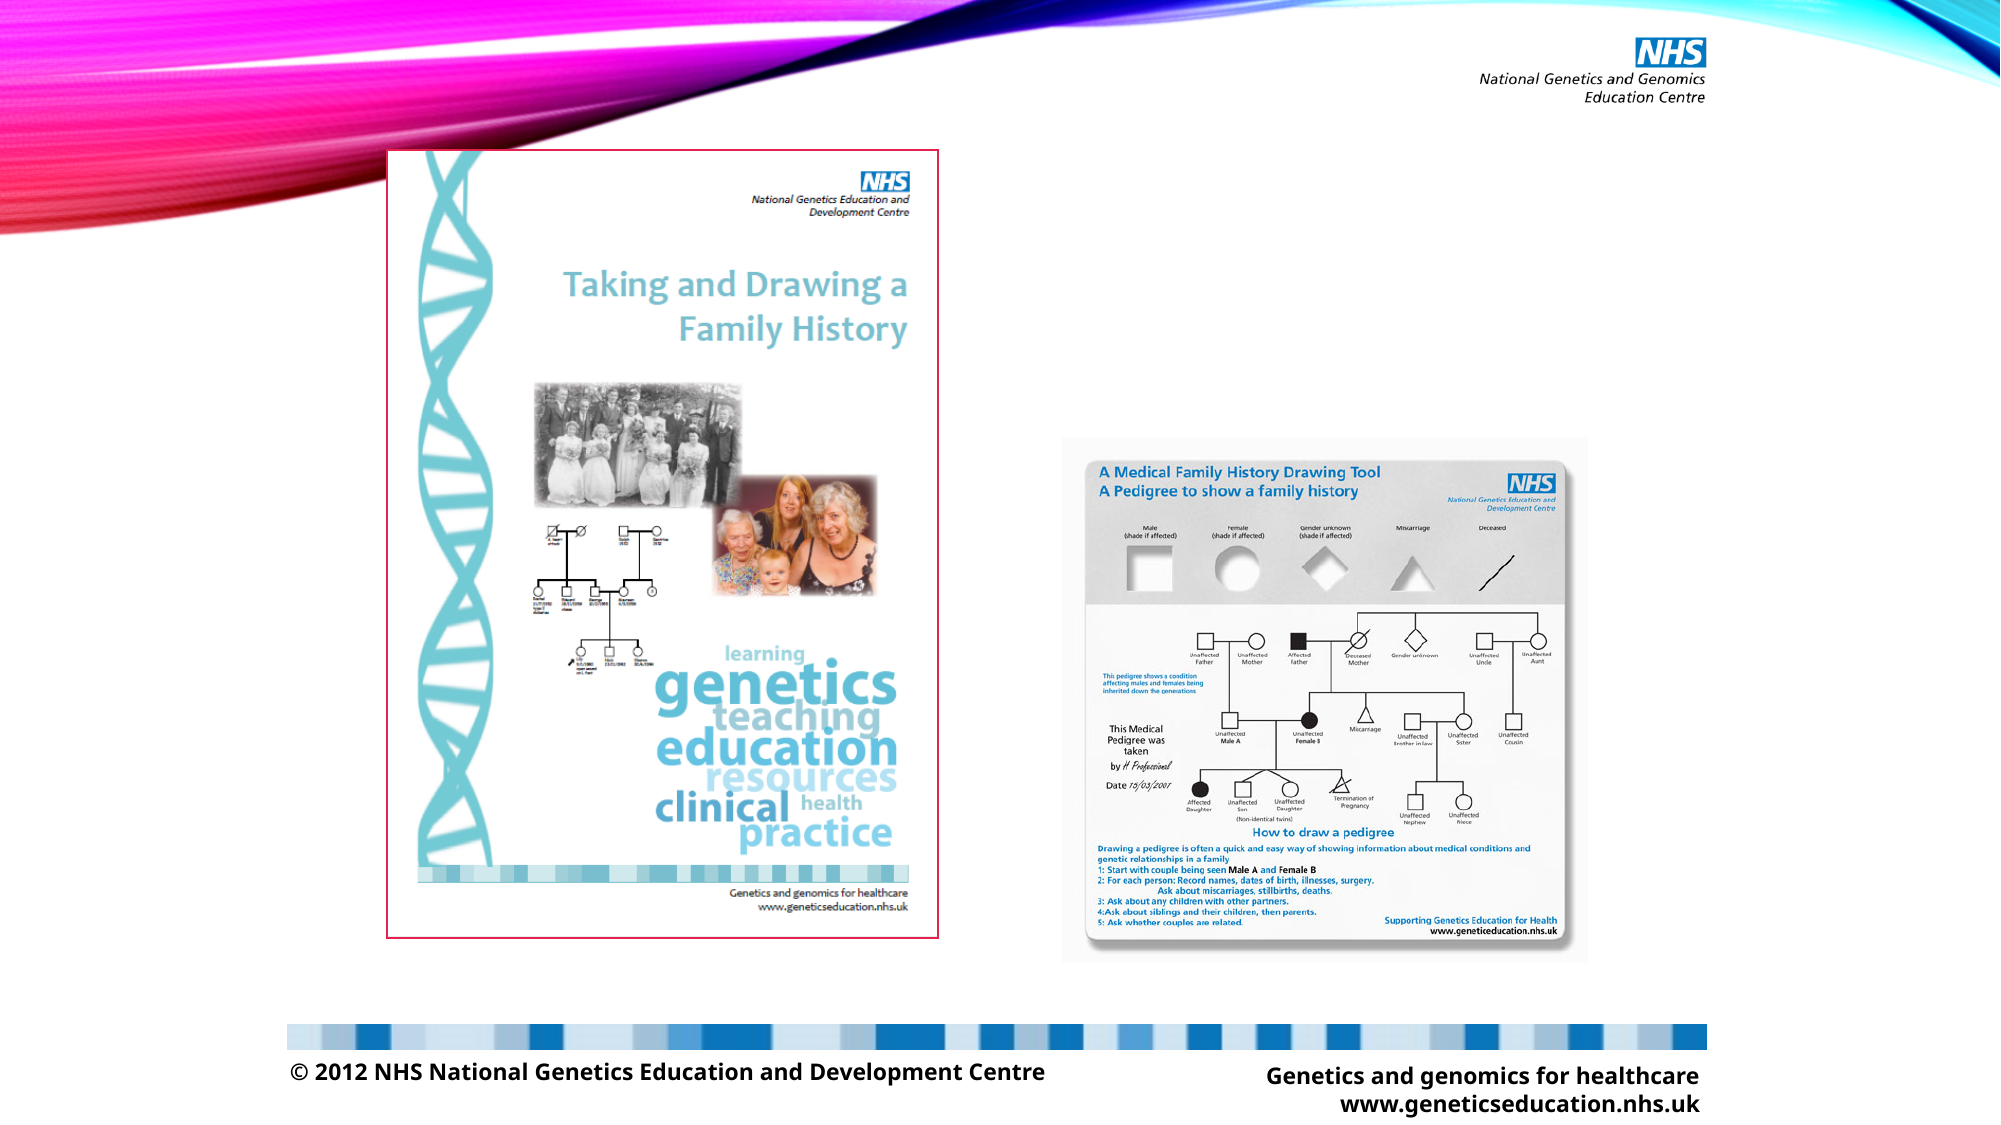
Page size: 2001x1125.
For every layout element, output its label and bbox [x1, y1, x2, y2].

picture [1062, 437, 1588, 963]
picture [1910, 0, 2000, 45]
picture [0, 0, 2000, 237]
text_box [274, 34, 1716, 1125]
picture [1890, 0, 2000, 75]
picture [387, 150, 938, 938]
